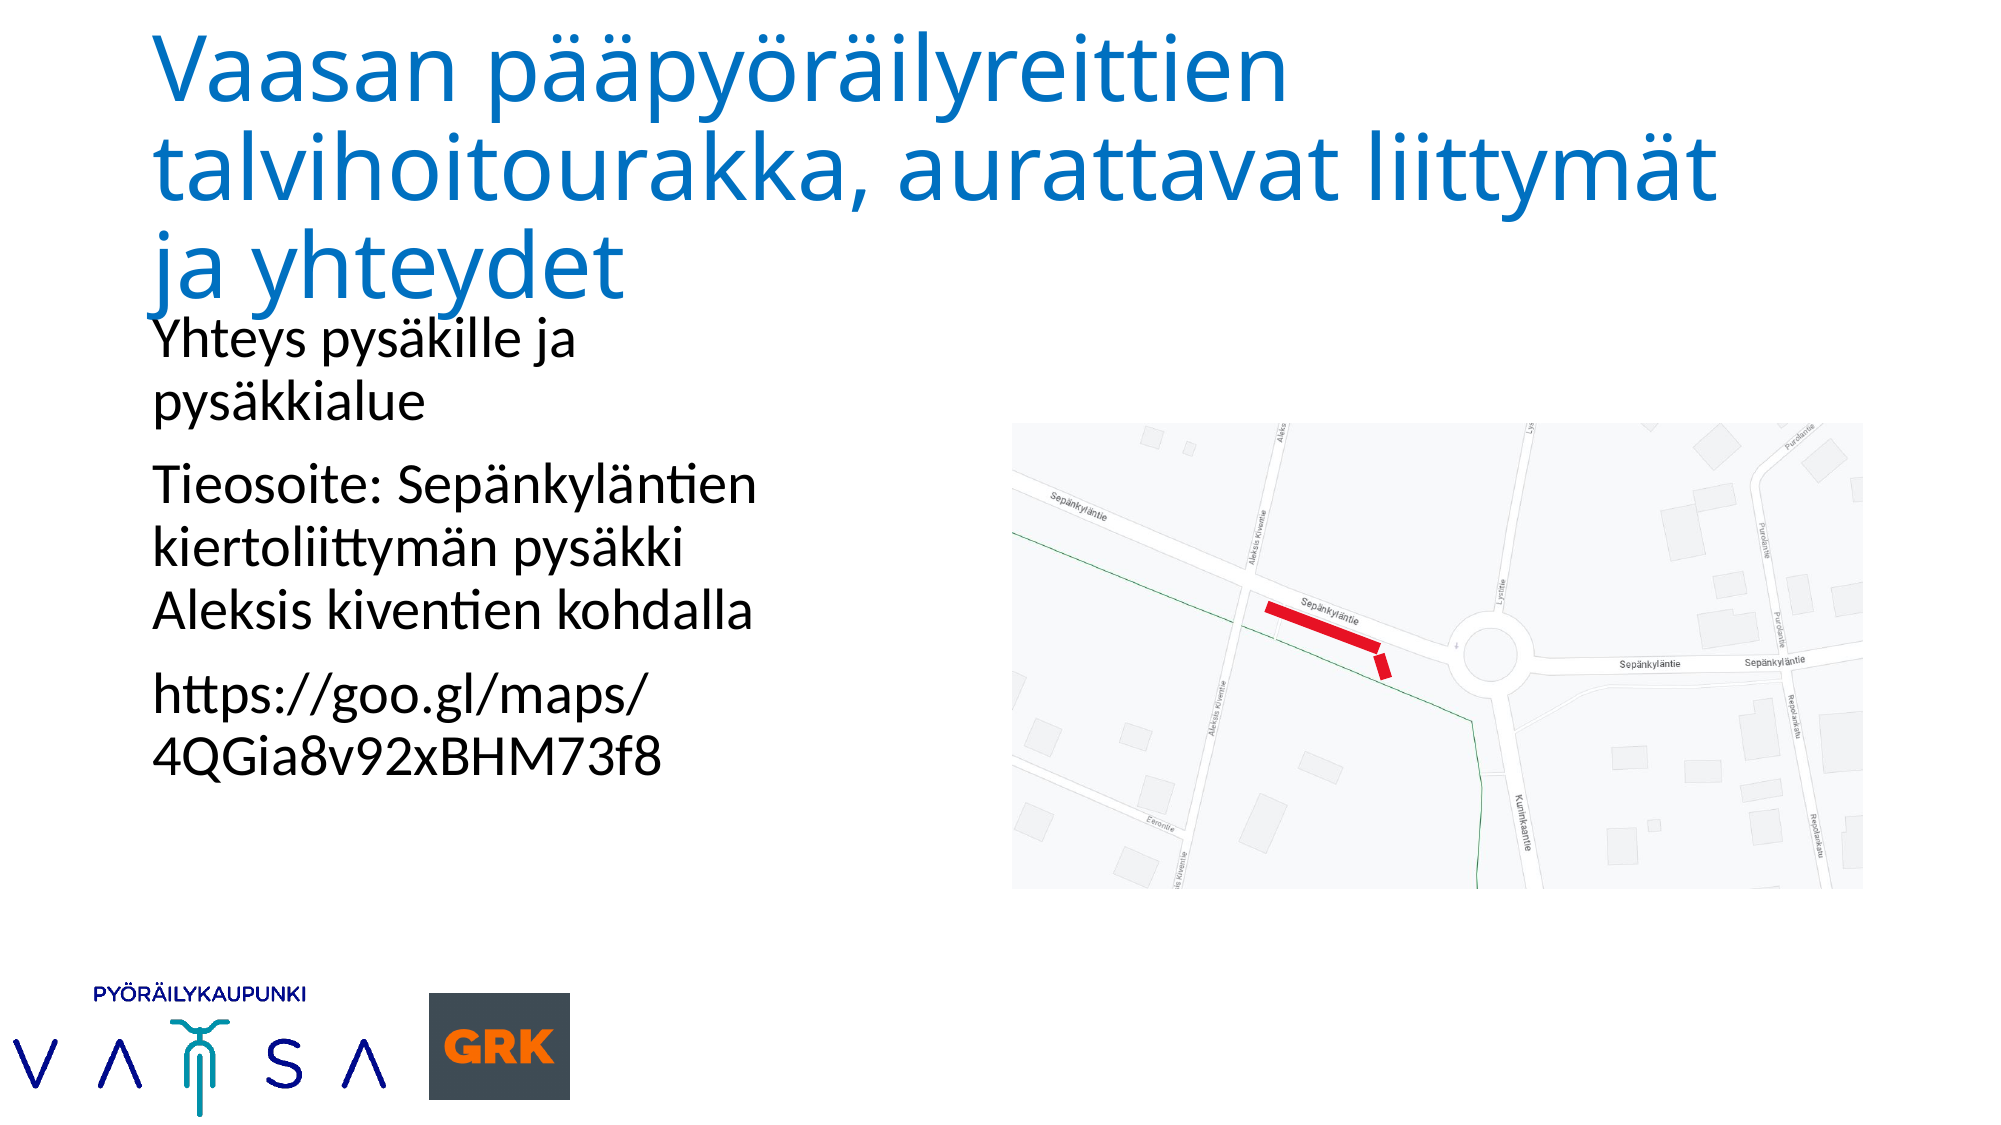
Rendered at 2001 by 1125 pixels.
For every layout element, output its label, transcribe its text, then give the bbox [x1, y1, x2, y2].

picture [429, 993, 570, 1100]
title Vaasan pääpyöräilyreittien talvihoitourakka, aurattavat liittymät ja yhteydet [137, 59, 1780, 281]
list Yhteys pysäkille ja pysäkkialue Tieosoite: Sepänkyläntien kiertoliittymän pysäkki Aleksis kiventien kohdalla https://goo.gl/maps/4QGia8v92xBHM73f8 [137, 299, 800, 1014]
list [1012, 423, 1863, 889]
picture [13, 982, 386, 1117]
